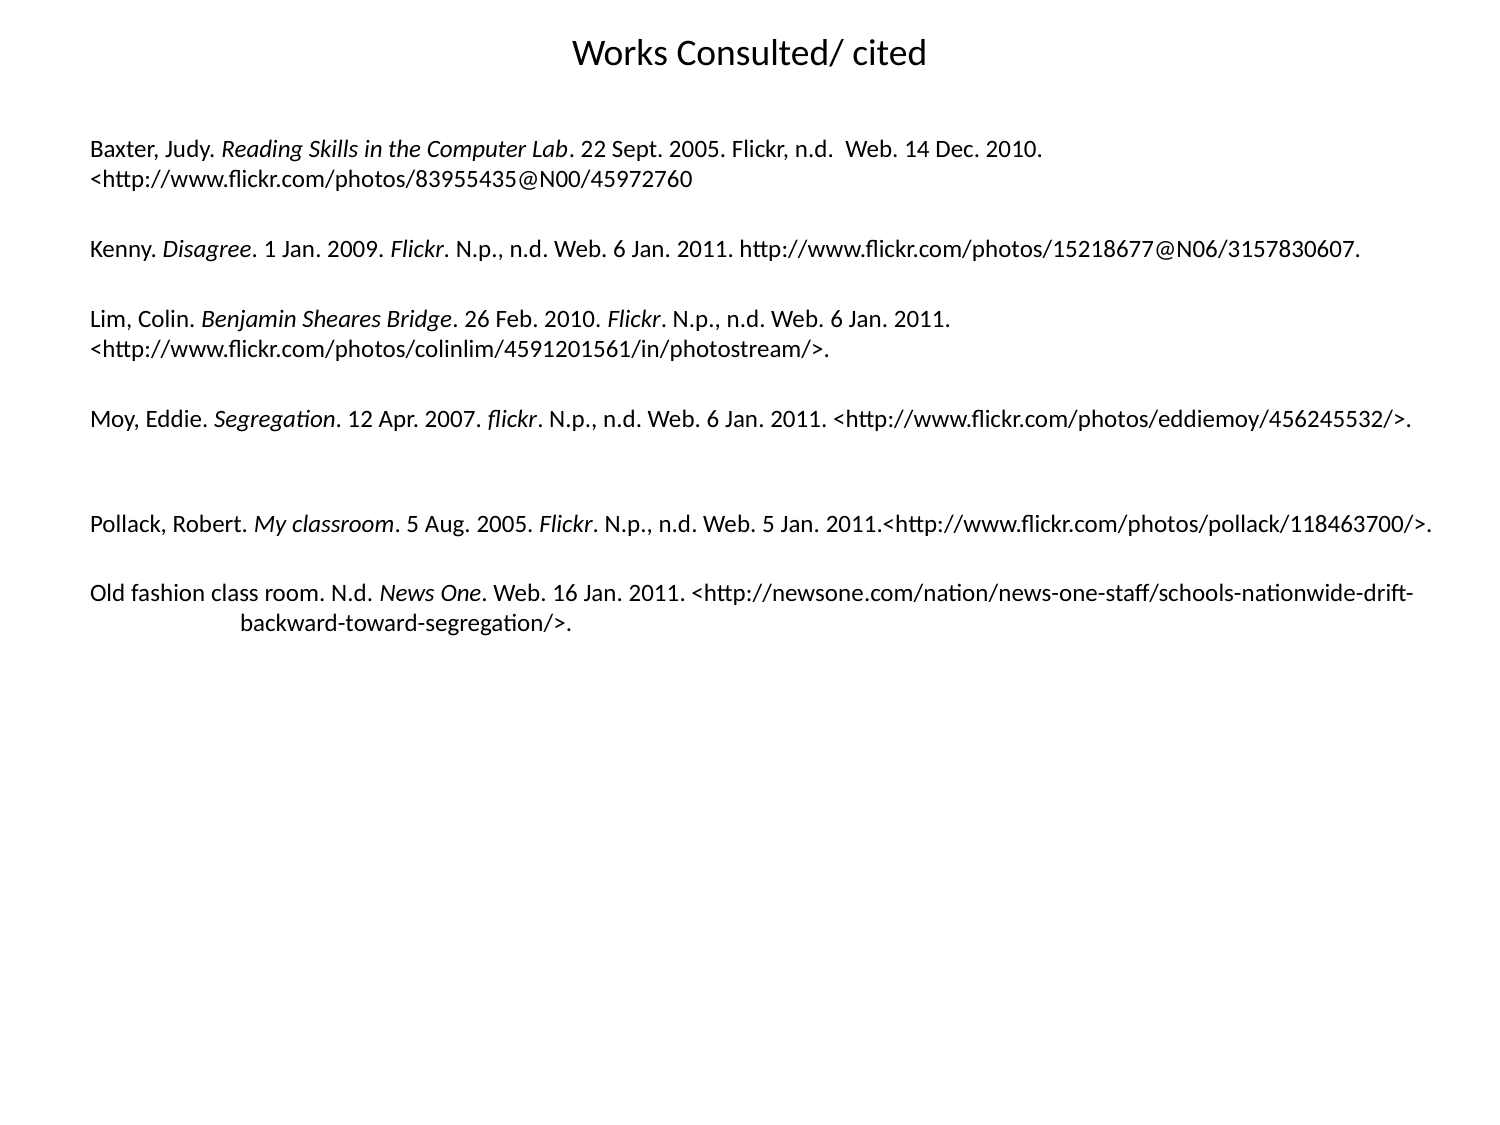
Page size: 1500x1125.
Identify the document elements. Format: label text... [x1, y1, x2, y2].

subtitle Baxter, Judy. Reading Skills in the Computer Lab. 22 Sept. 2005. Flickr, n.d. Web. 14 Dec. 2010. <http://www.flickr.com/photos/83955435@N00/45972760 Kenny. Disagree. 1 Jan. 2009. Flickr. N.p., n.d. Web. 6 Jan. 2011. http://www.flickr.com/photos/15218677@N06/3157830607. Lim, Colin. Benjamin Sheares Bridge. 26 Feb. 2010. Flickr. N.p., n.d. Web. 6 Jan. 2011. <http://www.flickr.com/photos/colinlim/4591201561/in/photostream/>. Moy, Eddie. Segregation. 12 Apr. 2007. flickr. N.p., n.d. Web. 6 Jan. 2011. <http://www.flickr.com/photos/eddiemoy/456245532/>. Pollack, Robert. My classroom. 5 Aug. 2005. Flickr. N.p., n.d. Web. 5 Jan. 2011.<http://www.flickr.com/photos/pollack/118463700/>. Old fashion class room. N.d. News One. Web. 16 Jan. 2011. <http://newsone.com/nation/news-one-staff/schools-nationwide-drift- backward-toward-segregation/>. [75, 125, 1450, 1088]
title Works Consulted/ cited [0, 0, 1500, 100]
